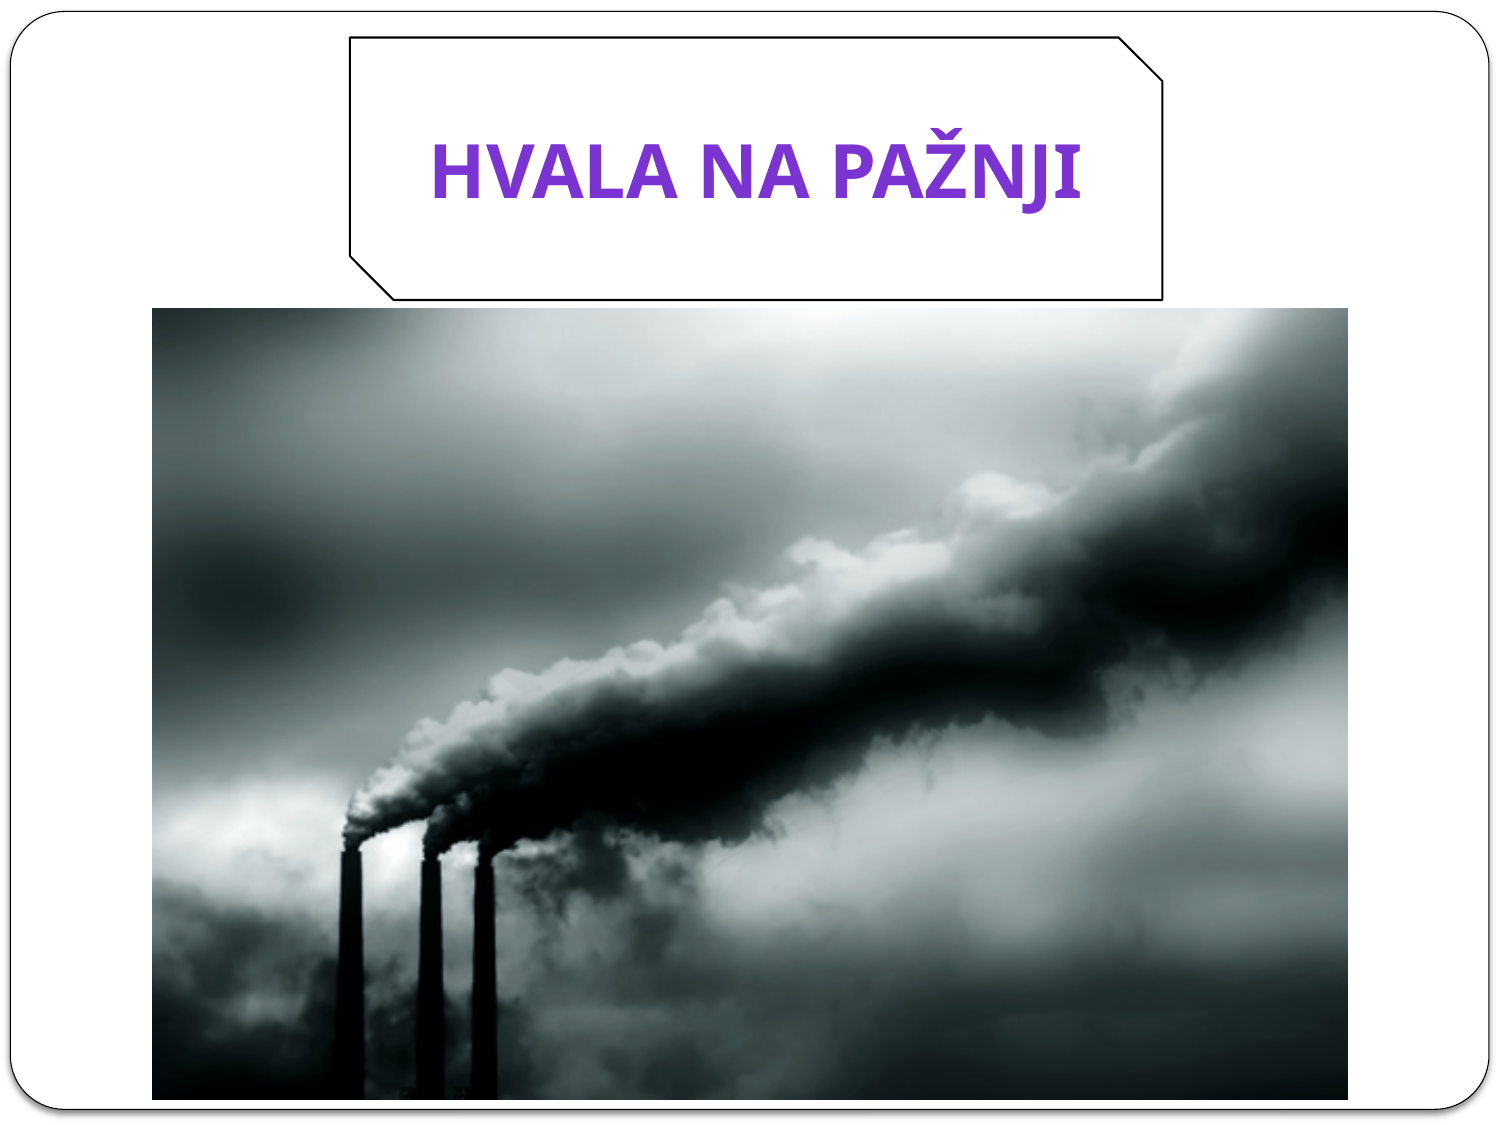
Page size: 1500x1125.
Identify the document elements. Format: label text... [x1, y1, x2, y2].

picture [151, 308, 1349, 1101]
text_box HVALA NA PAŽNJI [348, 36, 1164, 302]
